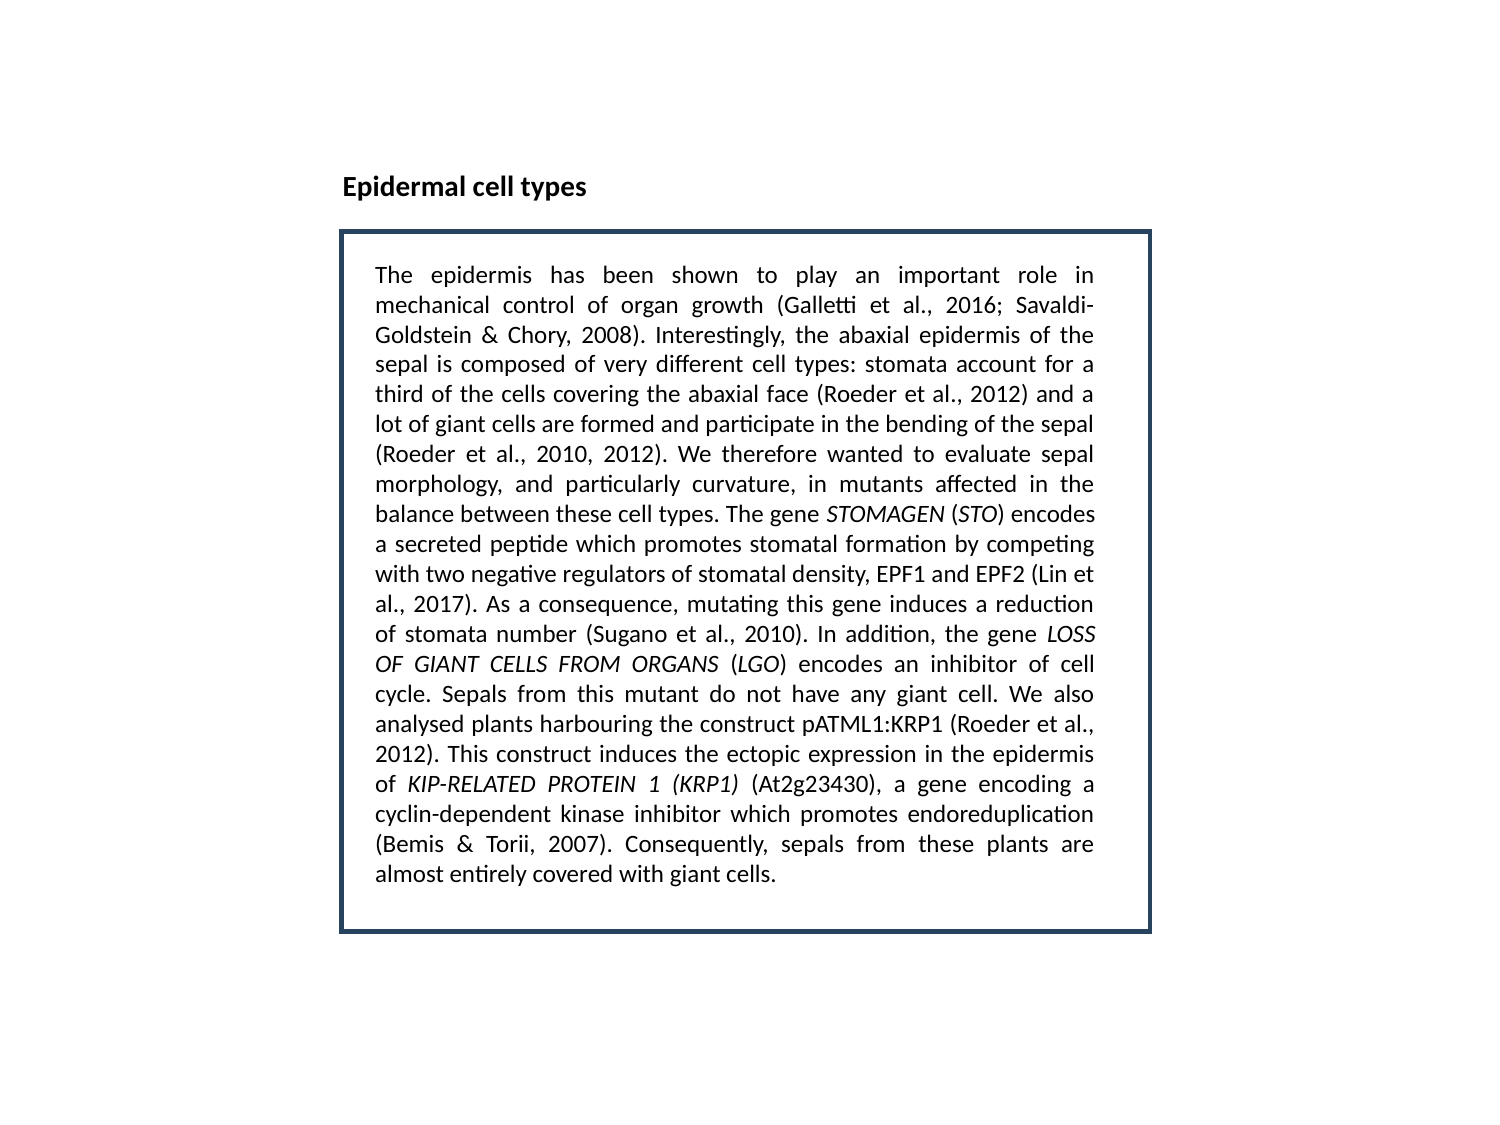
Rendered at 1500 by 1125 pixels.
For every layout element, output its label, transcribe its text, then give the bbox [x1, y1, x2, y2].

text_box Epidermal cell types [327, 160, 603, 211]
text_box [341, 230, 1151, 932]
